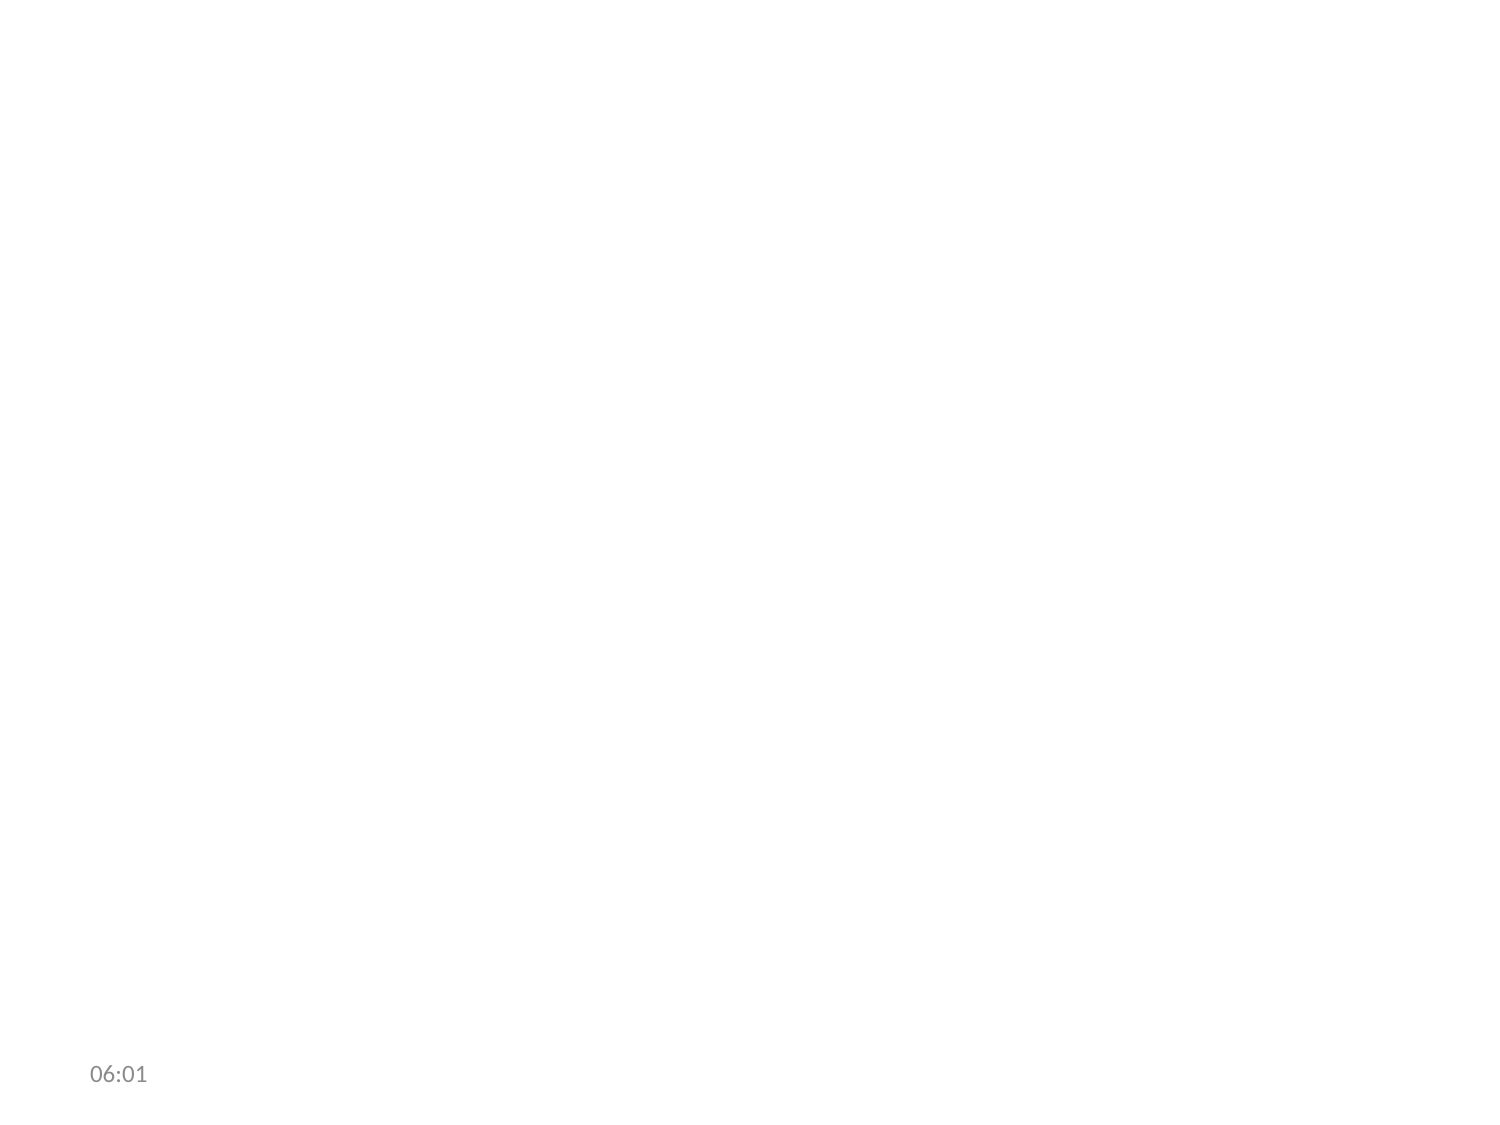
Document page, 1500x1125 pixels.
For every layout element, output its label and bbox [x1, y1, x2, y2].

slide_number [75, 1042, 425, 1103]
